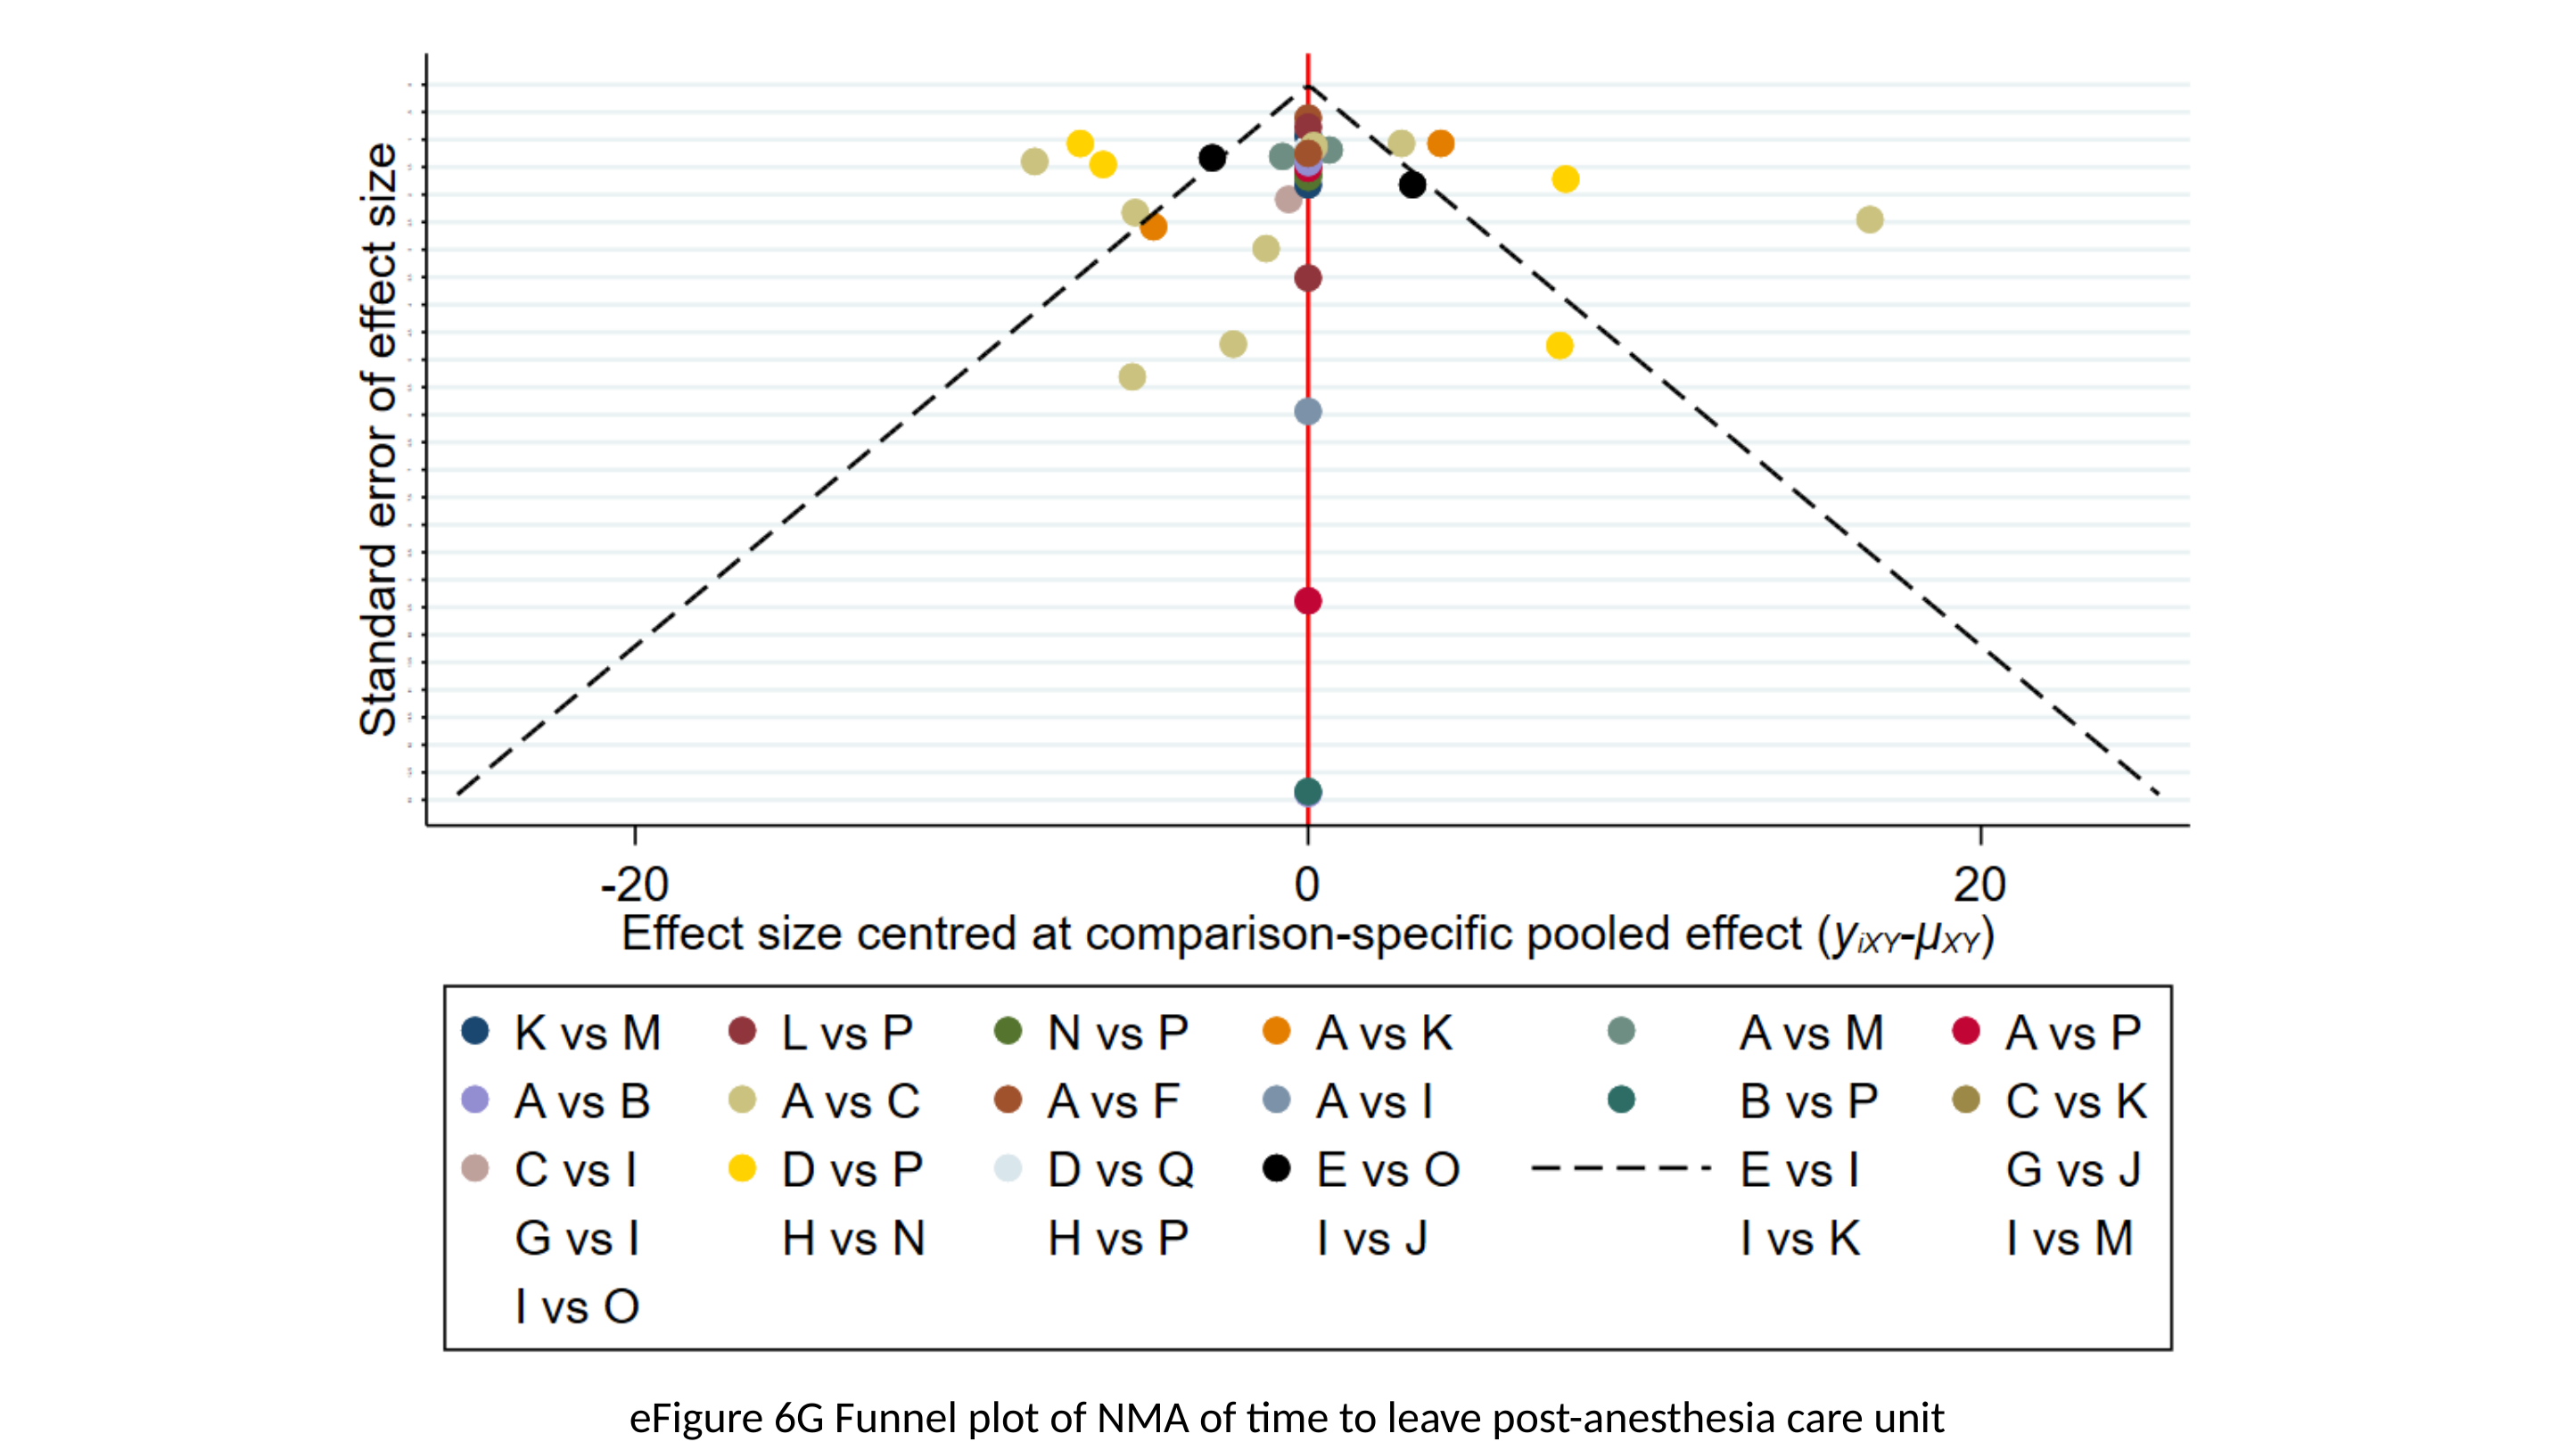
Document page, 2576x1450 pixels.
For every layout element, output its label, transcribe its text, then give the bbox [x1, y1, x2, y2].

picture [322, 29, 2218, 1382]
text_box eFigure 6G Funnel plot of NMA of time to leave post-anesthesia care unit [322, 1381, 2254, 1448]
